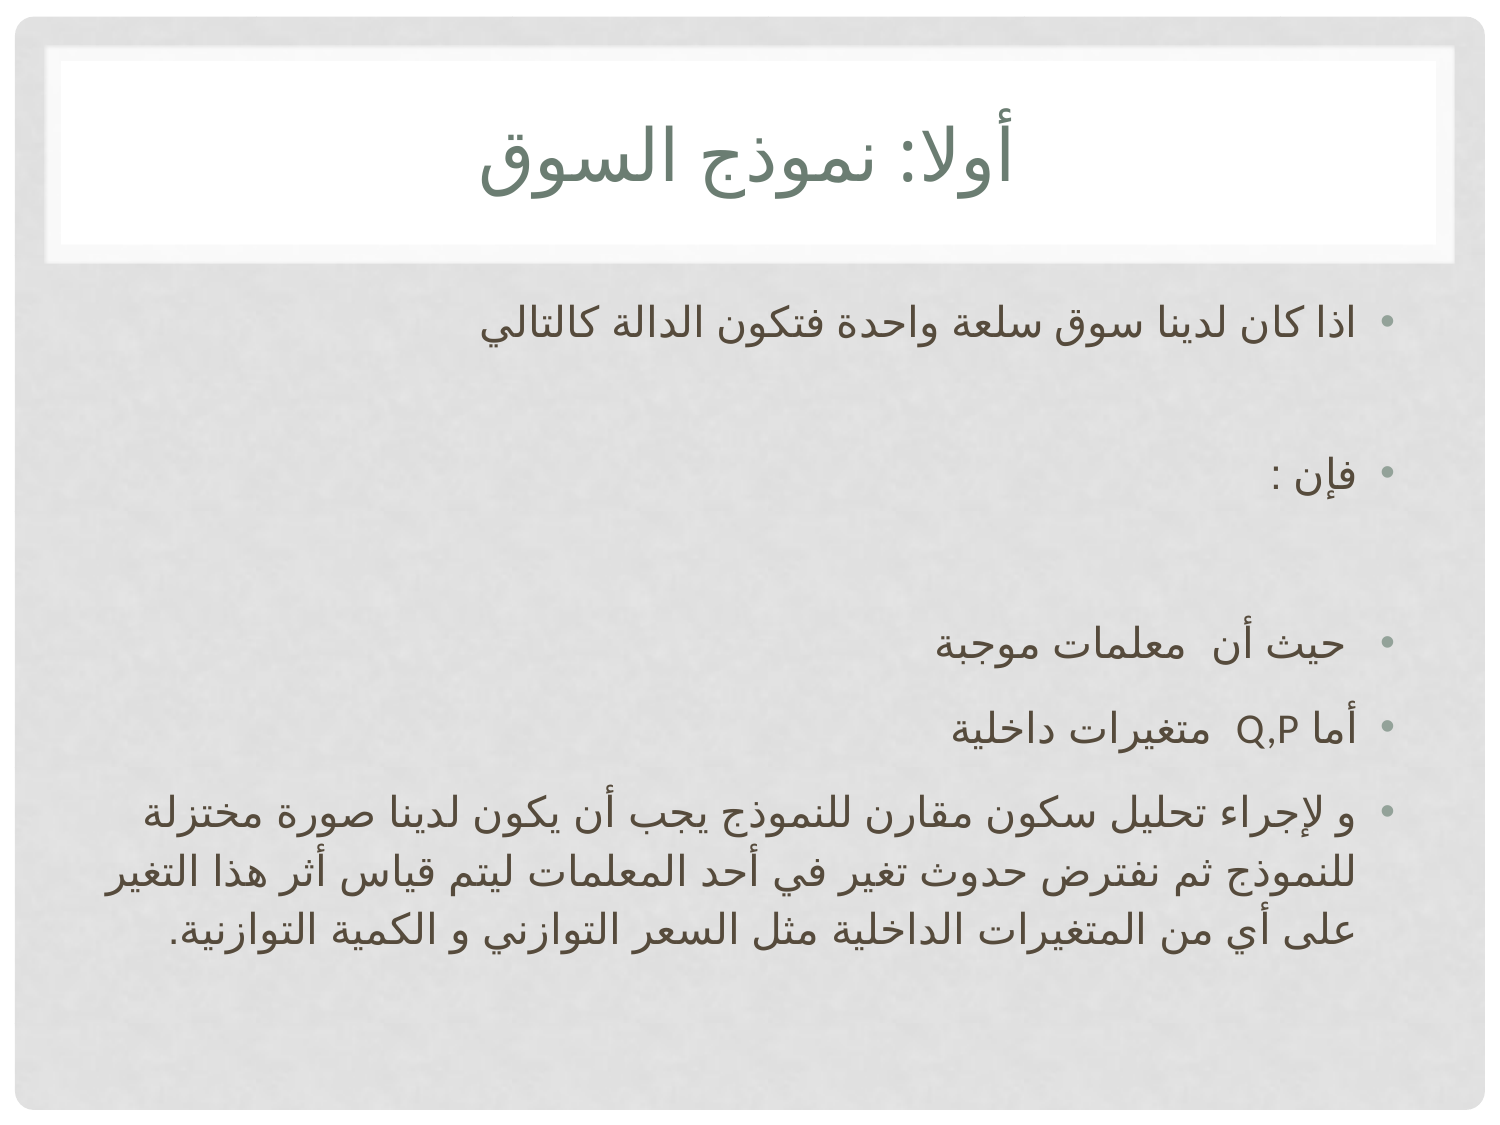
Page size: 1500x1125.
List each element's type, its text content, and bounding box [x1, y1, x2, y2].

title أولا: نموذج السوق [69, 66, 1425, 238]
